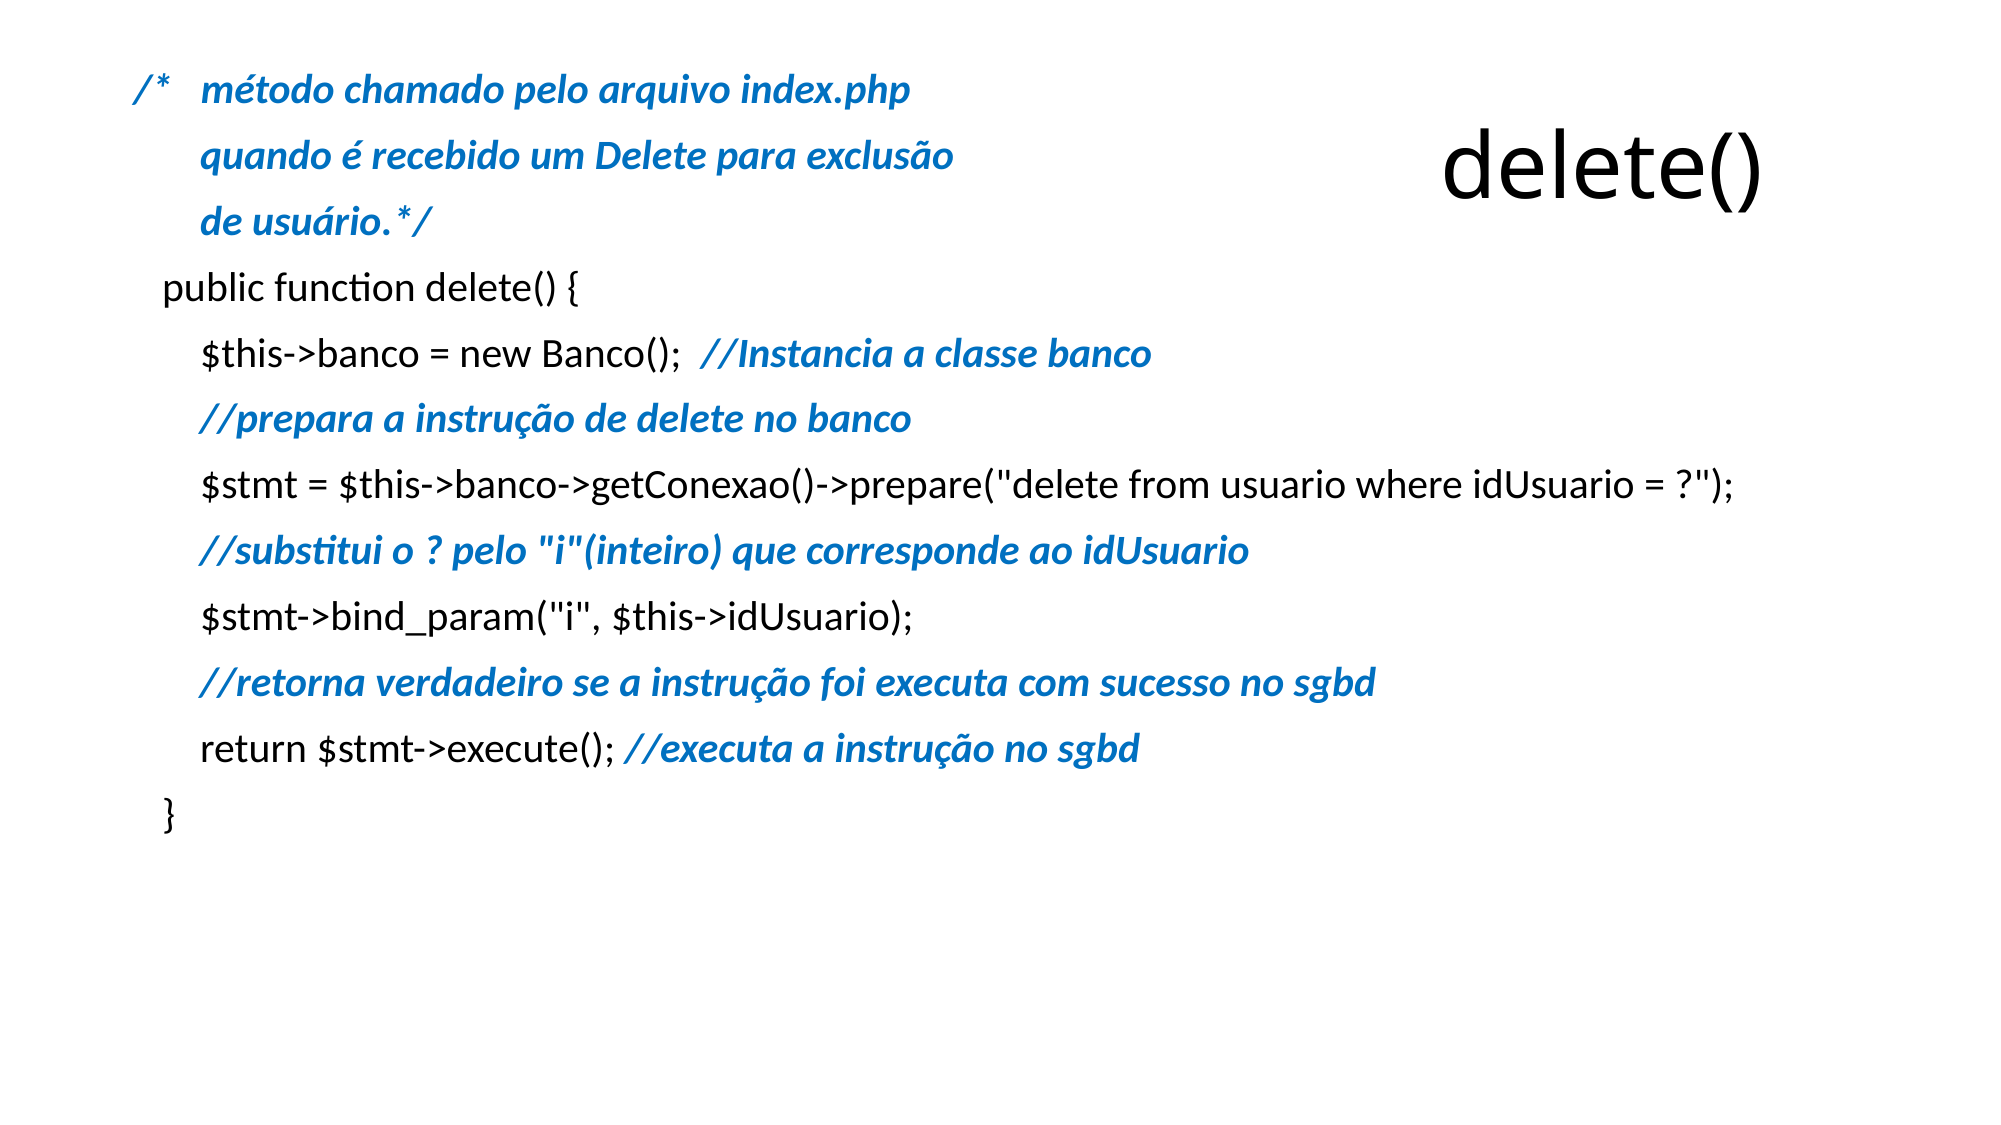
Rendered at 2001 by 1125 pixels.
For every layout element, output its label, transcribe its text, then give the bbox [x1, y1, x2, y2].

list /* método chamado pelo arquivo index.php quando é recebido um Delete para exclusão de usuário.*/ public function delete() { $this->banco = new Banco(); //Instancia a classe banco //prepara a instrução de delete no banco $stmt = $this->banco->getConexao()->prepare("delete from usuario where idUsuario = ?"); //substitui o ? pelo "i"(inteiro) que corresponde ao idUsuario $stmt->bind_param("i", $this->idUsuario); //retorna verdadeiro se a instrução foi executa com sucesso no sgbd return $stmt->execute(); //executa a instrução no sgbd } [109, 59, 1915, 1014]
